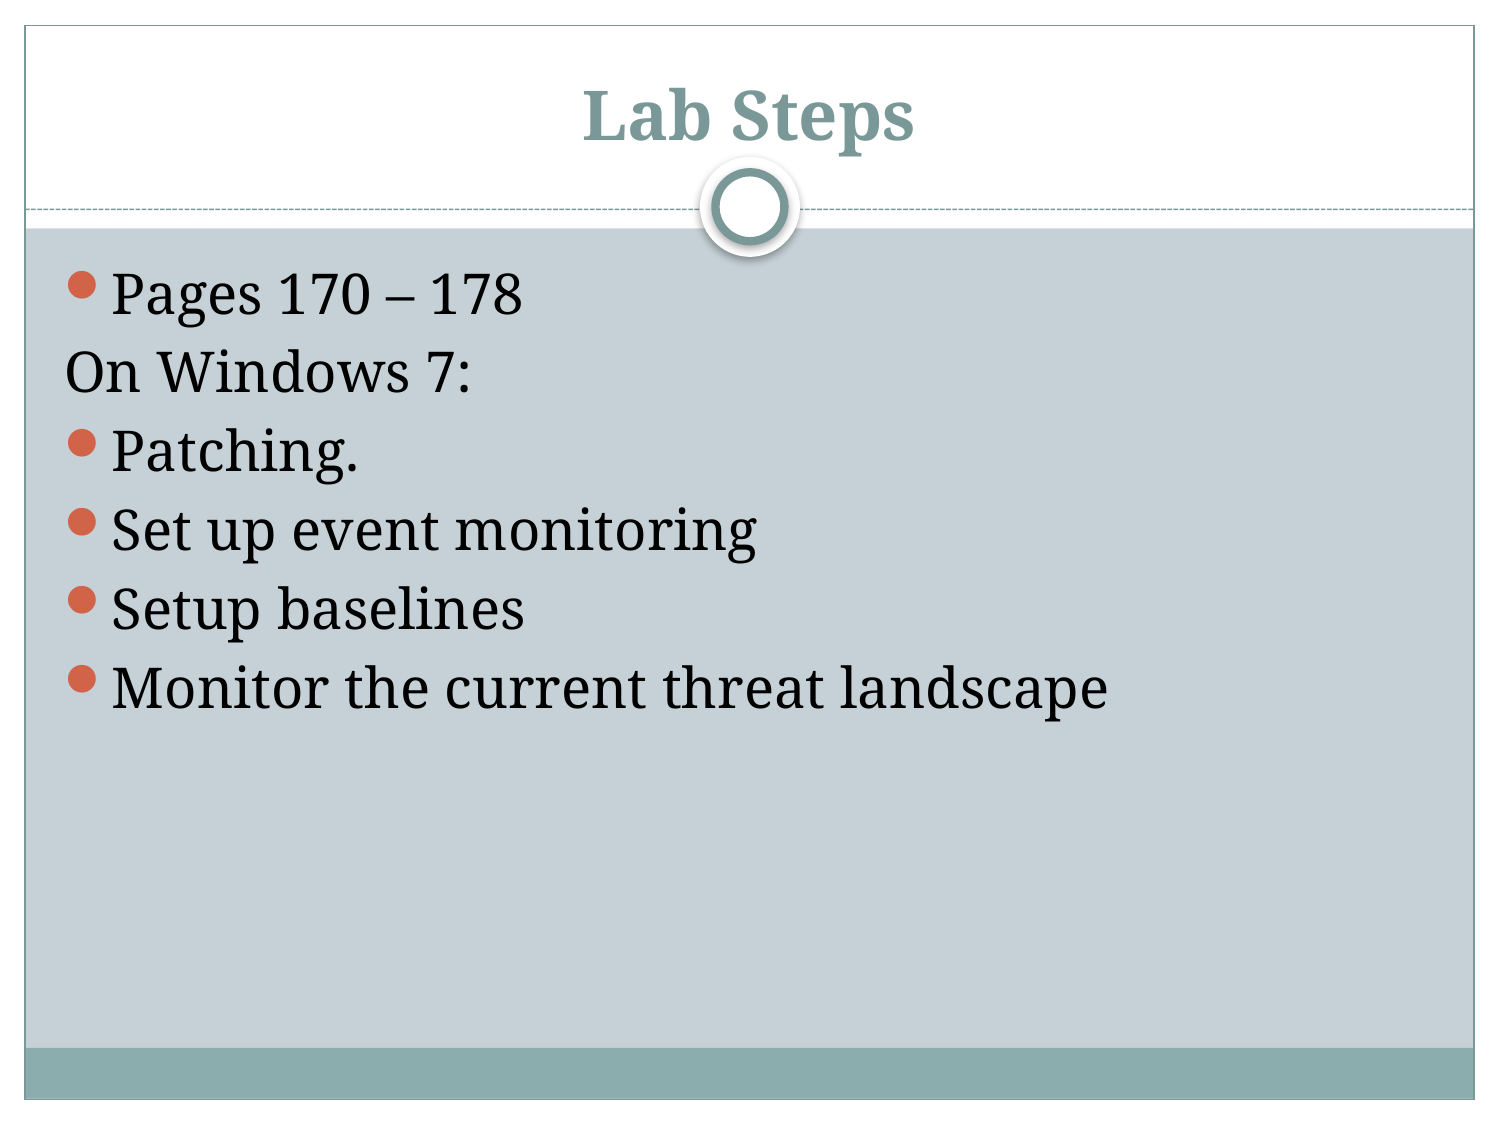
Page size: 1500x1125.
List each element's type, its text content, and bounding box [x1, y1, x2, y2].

title Lab Steps [49, 37, 1450, 162]
list Pages 170 – 178 On Windows 7: Patching. Set up event monitoring Setup baselines Monitor the current threat landscape [49, 250, 1445, 1001]
